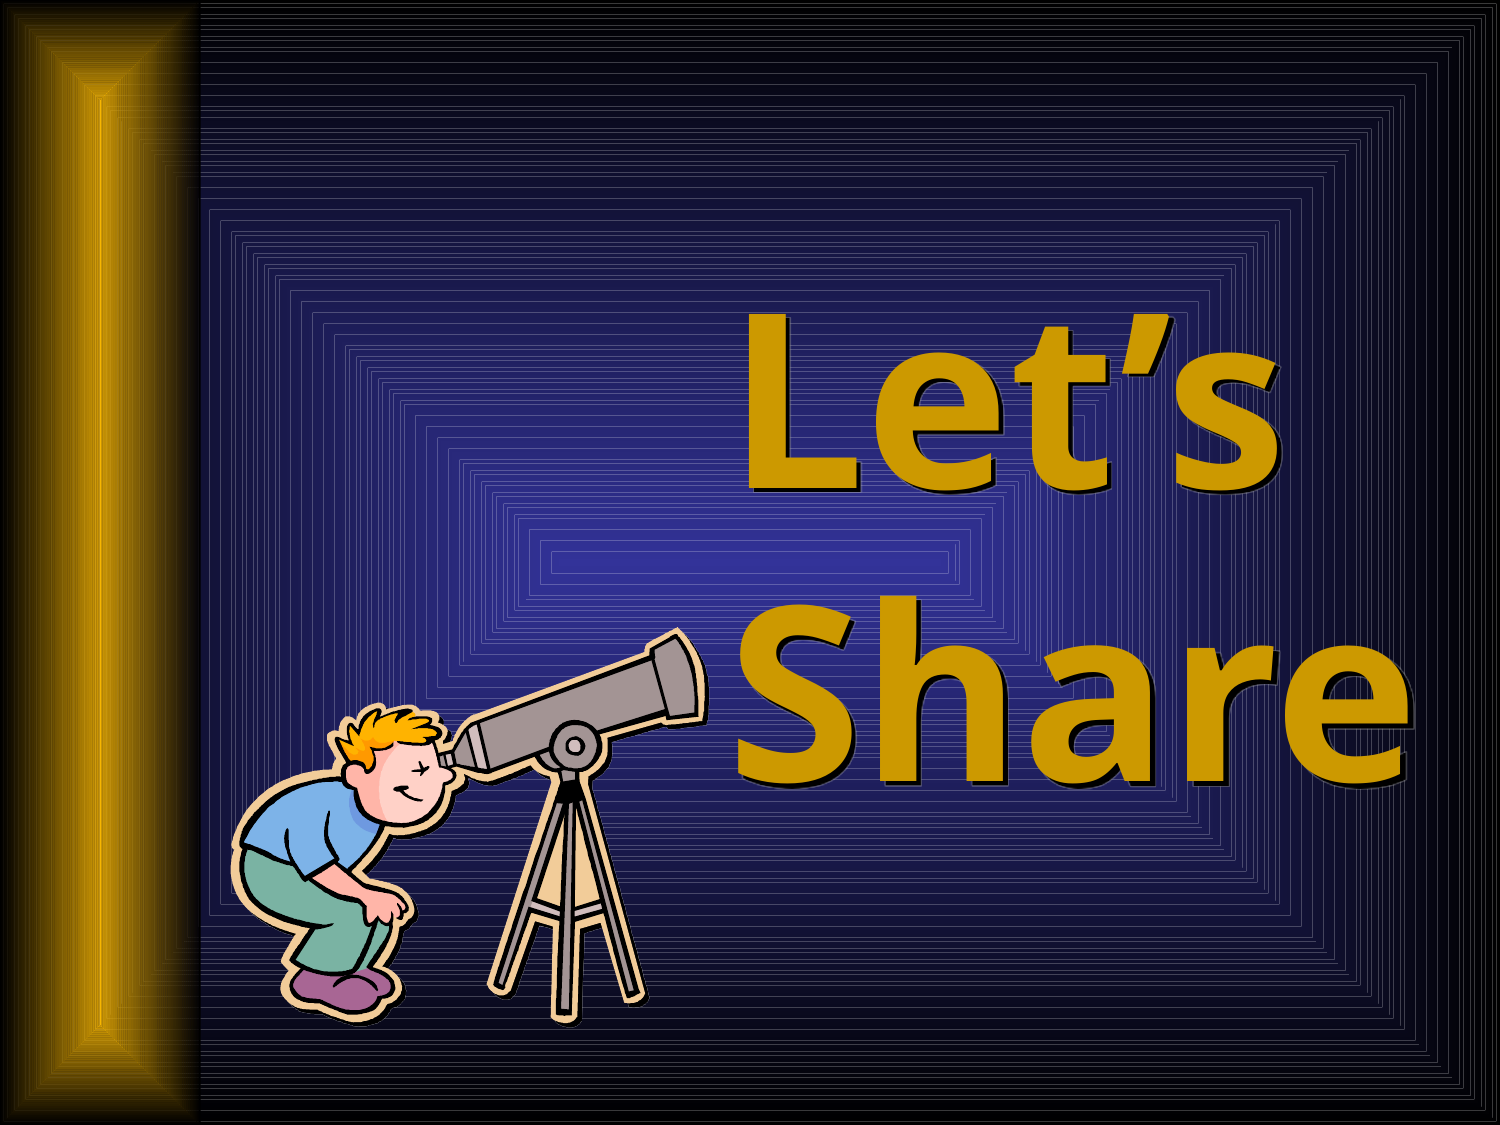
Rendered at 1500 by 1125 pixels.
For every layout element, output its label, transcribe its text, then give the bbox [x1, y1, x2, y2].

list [227, 627, 710, 1029]
list Let’s Share [712, 237, 1500, 981]
